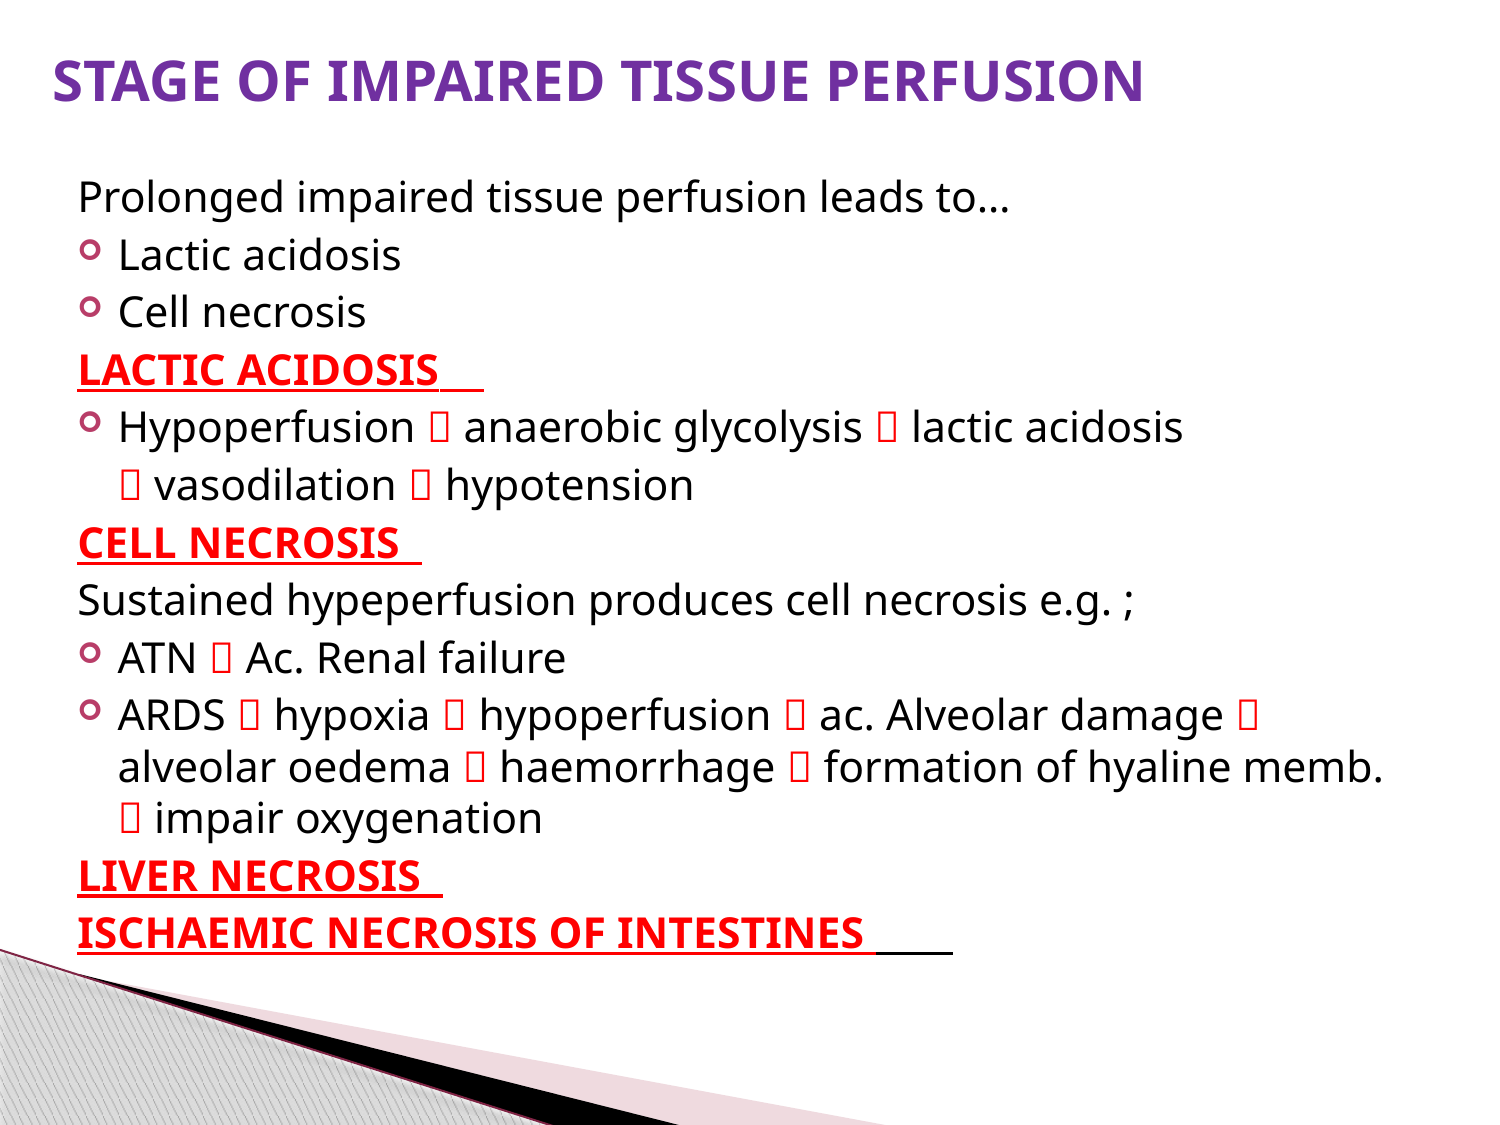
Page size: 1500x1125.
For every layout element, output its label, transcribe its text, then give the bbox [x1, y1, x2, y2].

list Prolonged impaired tissue perfusion leads to… Lactic acidosis Cell necrosis LACTIC ACIDOSIS Hypoperfusion  anaerobic glycolysis  lactic acidosis  vasodilation  hypotension CELL NECROSIS Sustained hypeperfusion produces cell necrosis e.g. ; ATN  Ac. Renal failure ARDS  hypoxia  hypoperfusion  ac. Alveolar damage  alveolar oedema  haemorrhage  formation of hyaline memb.  impair oxygenation LIVER NECROSIS ISCHAEMIC NECROSIS OF INTESTINES [62, 162, 1413, 1025]
title STAGE OF IMPAIRED TISSUE PERFUSION [37, 24, 1300, 213]
